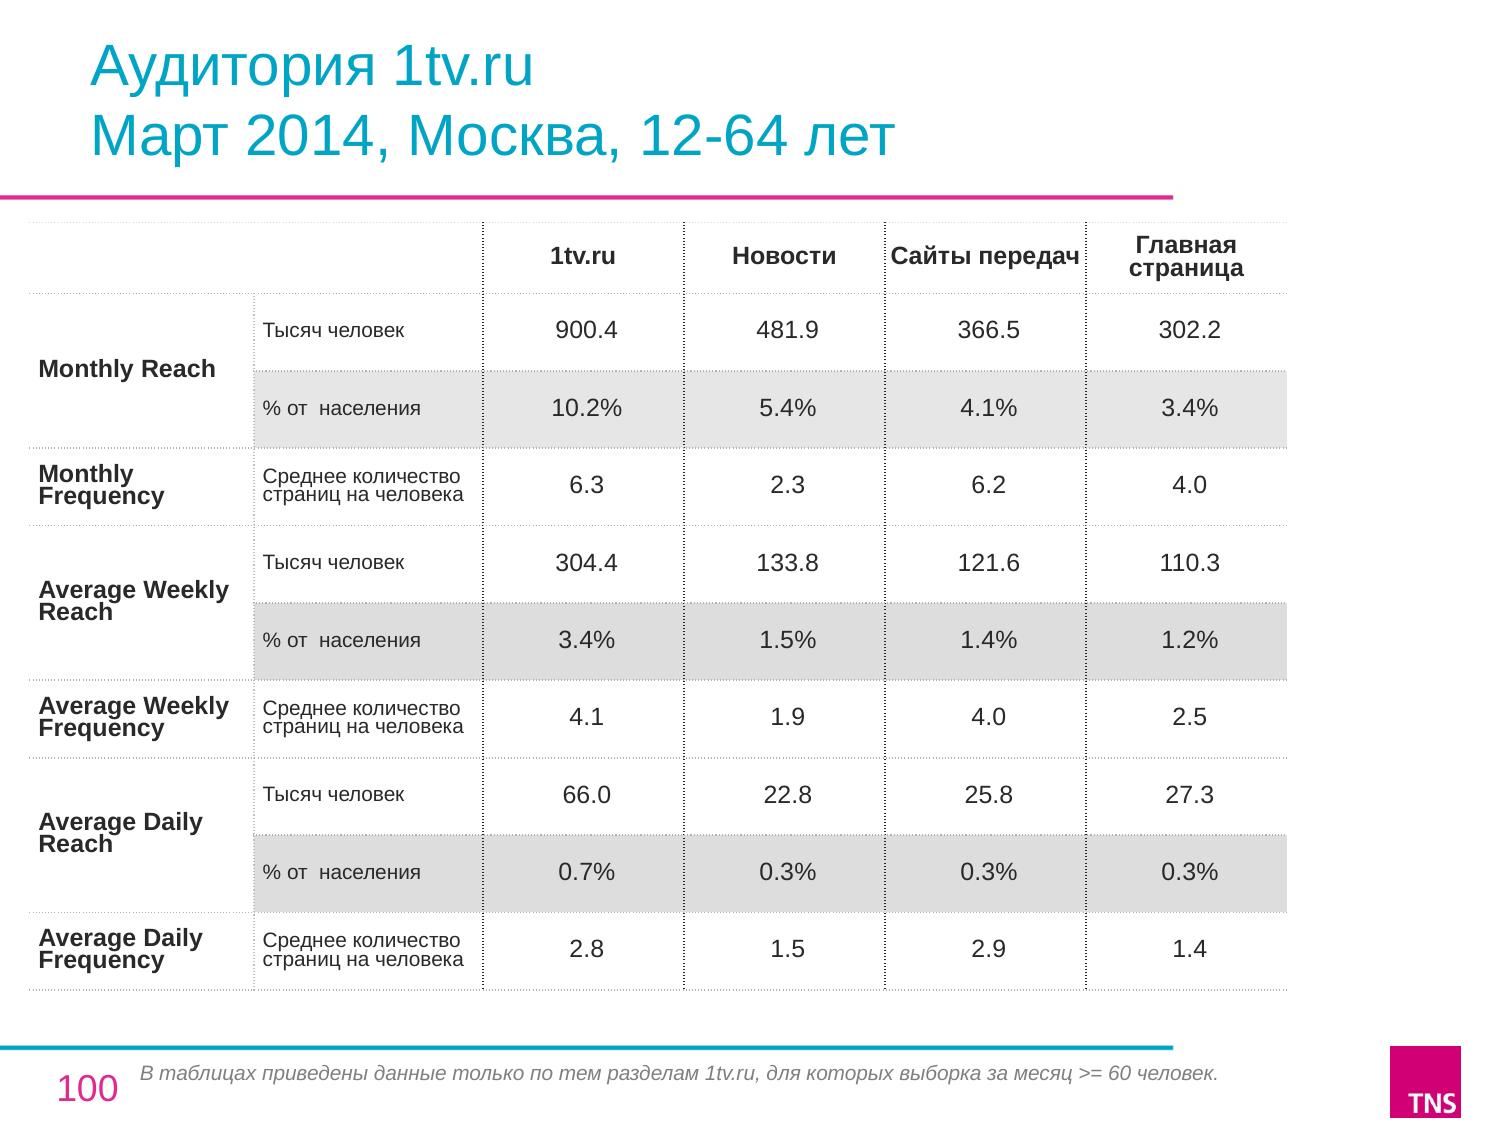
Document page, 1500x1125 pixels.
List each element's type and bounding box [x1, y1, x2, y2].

table_header [29, 223, 1287, 294]
title [74, 8, 1476, 187]
slide_number [40, 1055, 392, 1125]
picture [0, 0, 1500, 1125]
text_box [124, 1052, 1463, 1092]
table_cell [29, 294, 1287, 990]
